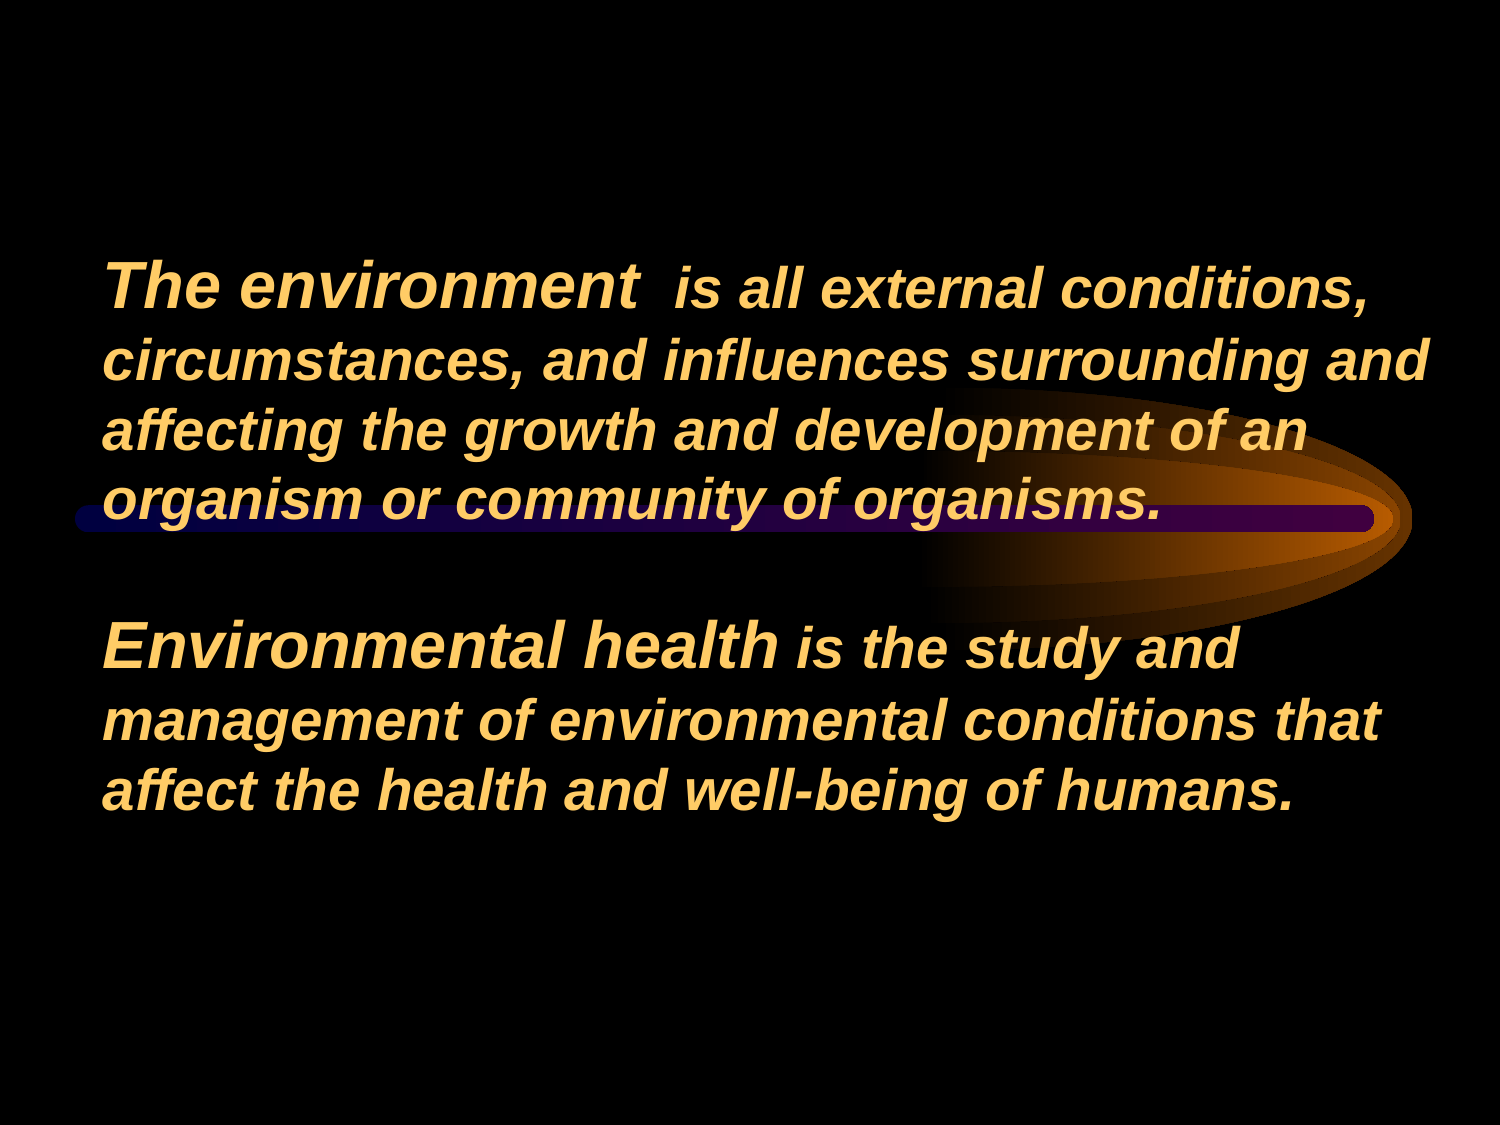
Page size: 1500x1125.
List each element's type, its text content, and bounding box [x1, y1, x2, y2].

title The environment is all external conditions, circumstances, and influences surrounding and affecting the growth and development of an organism or community of organisms. Environmental health is the study and management of environmental conditions that affect the health and well-being of humans. [87, 174, 1500, 950]
